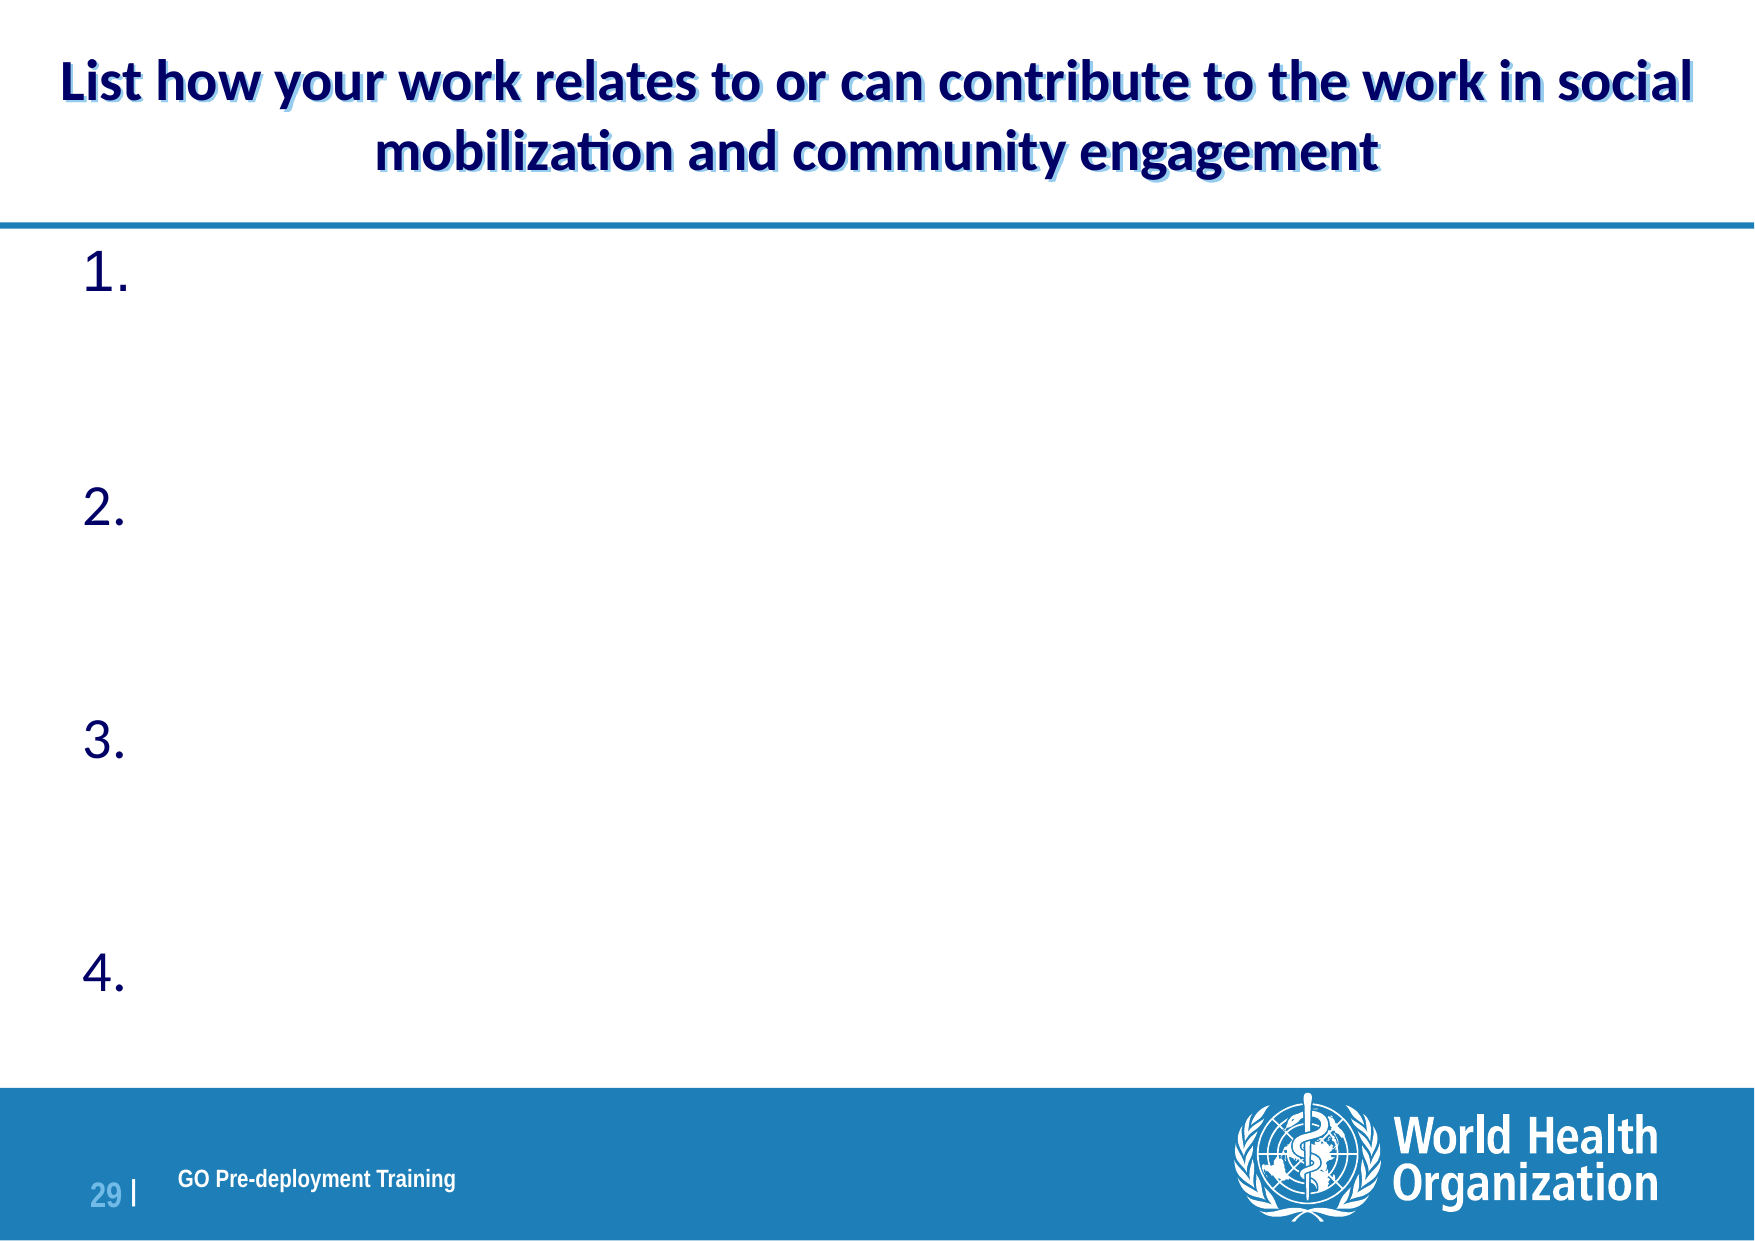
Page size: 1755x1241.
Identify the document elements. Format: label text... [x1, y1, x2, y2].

title List how your work relates to or can contribute to the work in social mobilization and community engagement [0, 0, 1755, 224]
list 1. 2. 3. 4. [82, 233, 1674, 1068]
